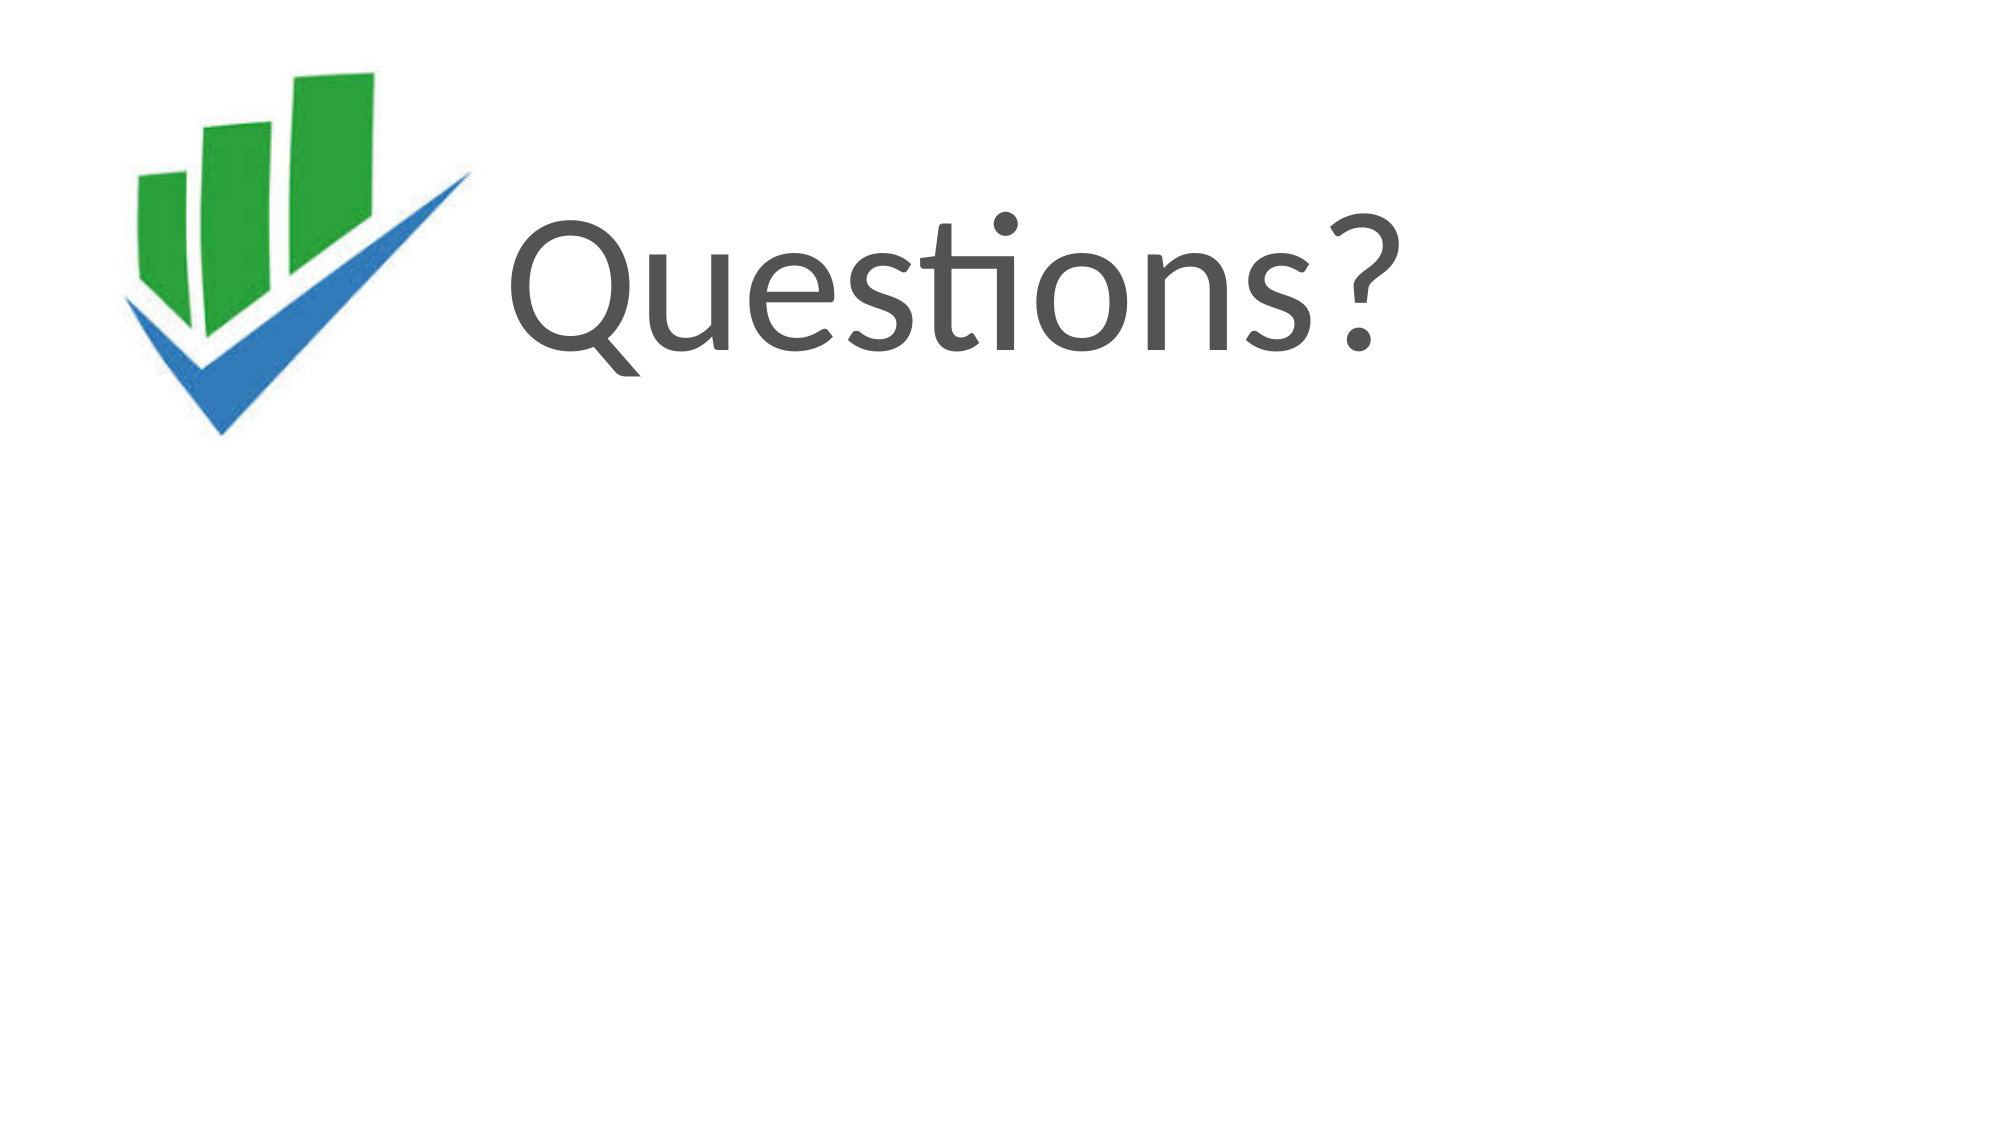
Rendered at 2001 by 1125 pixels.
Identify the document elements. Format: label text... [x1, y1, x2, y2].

picture [64, 43, 489, 468]
text_box Questions? [489, 142, 1512, 398]
